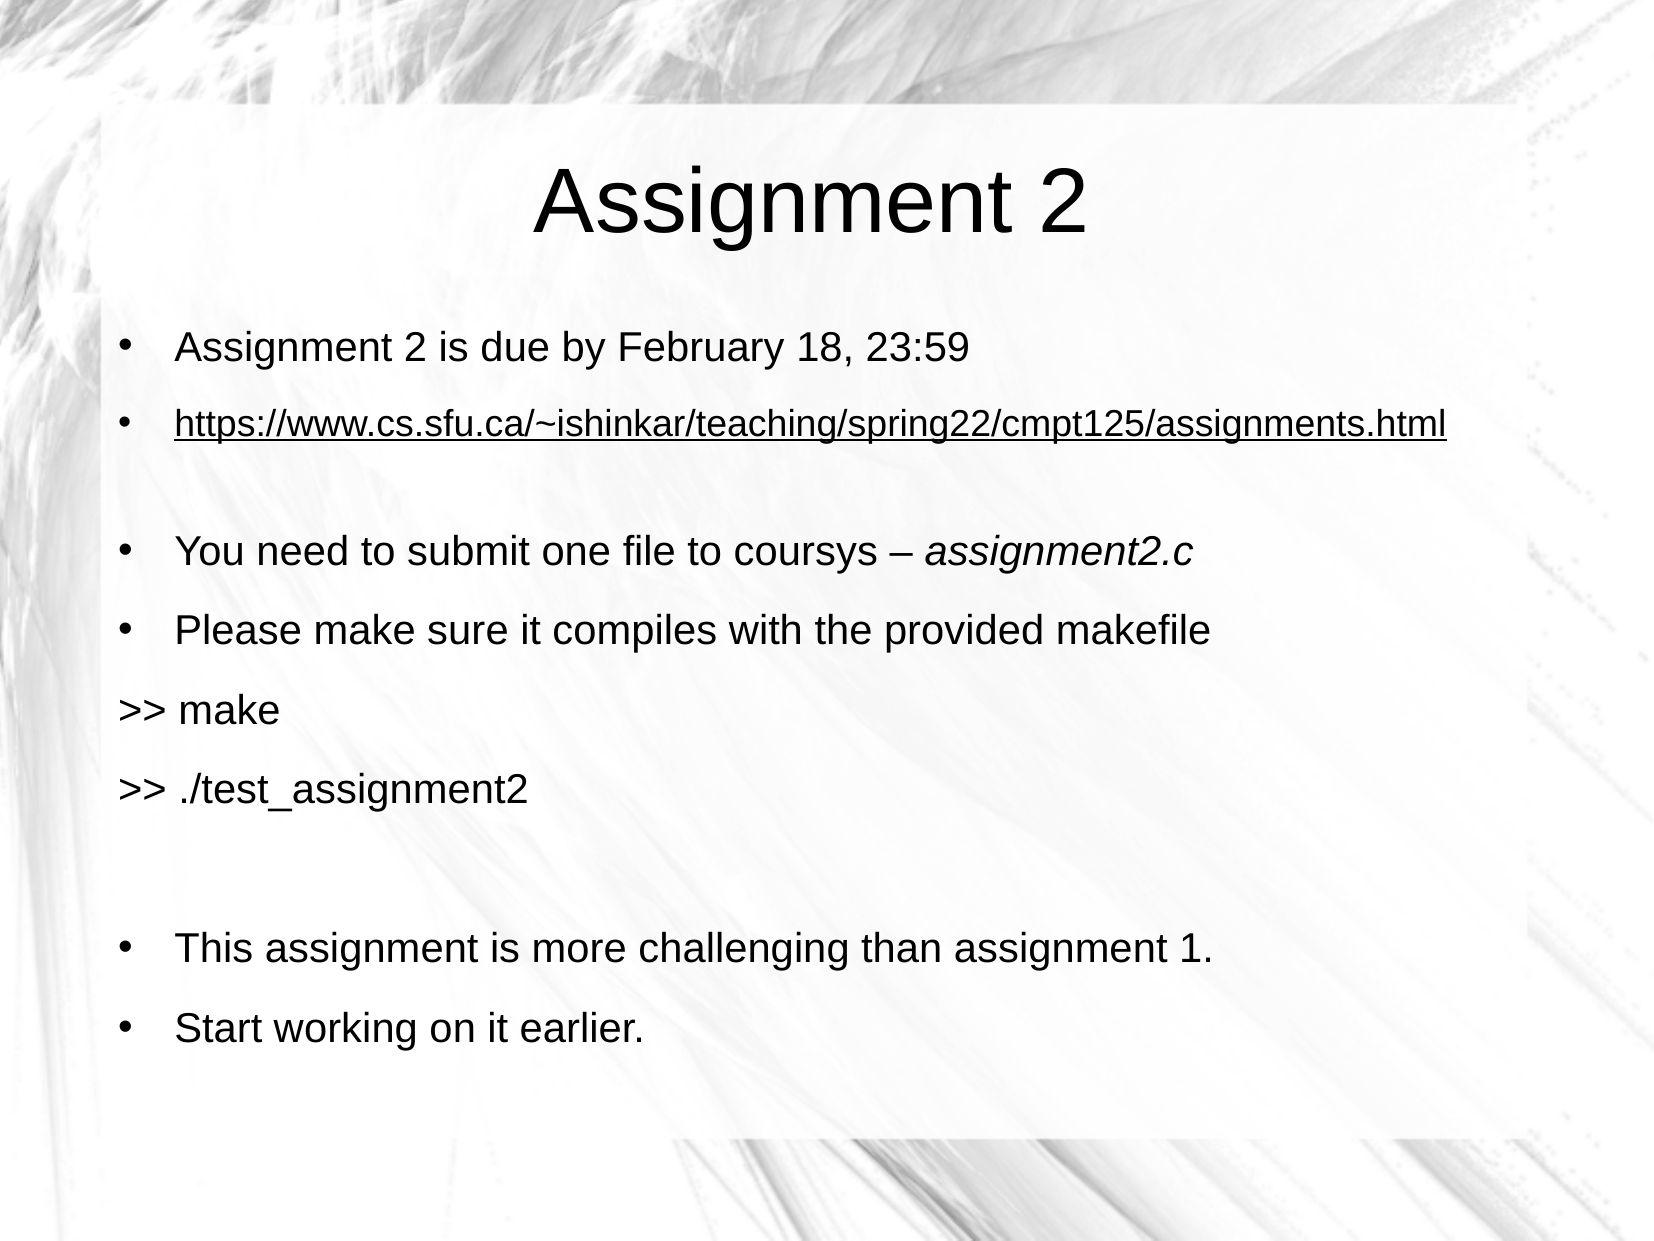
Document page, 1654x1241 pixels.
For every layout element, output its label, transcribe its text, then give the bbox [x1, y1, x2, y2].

list Assignment 2 is due by February 18, 23:59 https://www.cs.sfu.ca/~ishinkar/teaching/spring22/cmpt125/assignments.html You need to submit one file to coursys – assignment2.c Please make sure it compiles with the provided makefile >> make >> ./test_assignment2 This assignment is more challenging than assignment 1. Start working on it earlier. [118, 319, 1571, 1102]
picture [0, 0, 1654, 1241]
title Assignment 2 [118, 112, 1506, 281]
